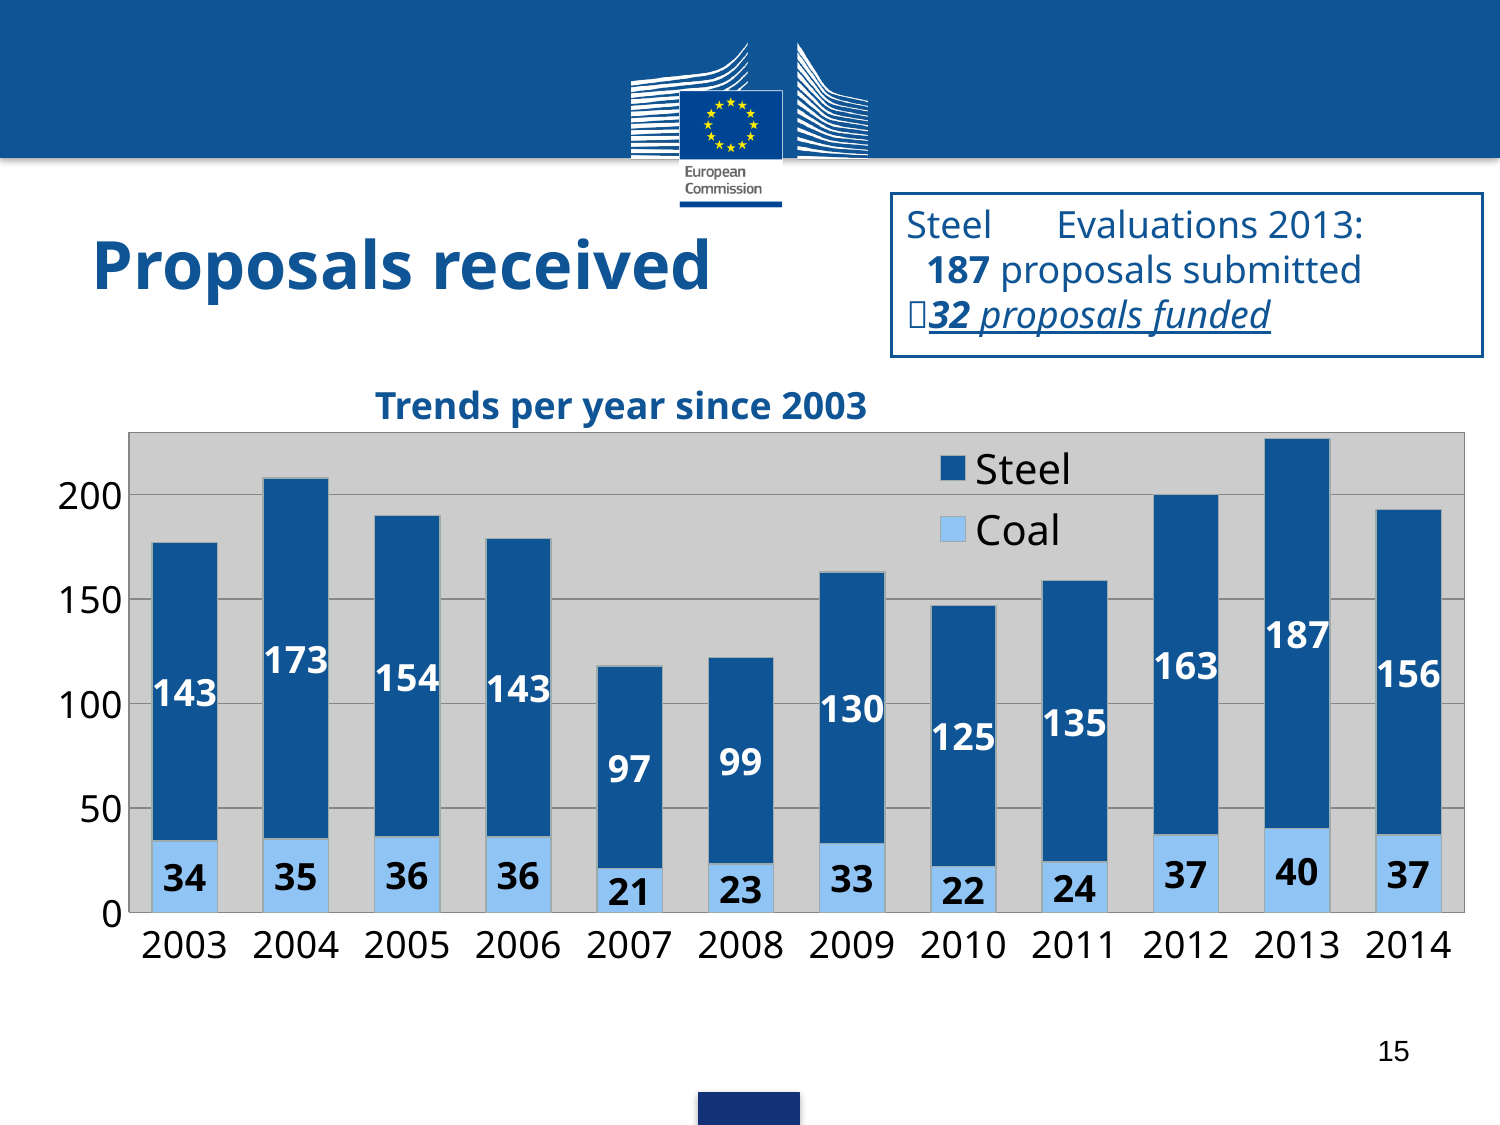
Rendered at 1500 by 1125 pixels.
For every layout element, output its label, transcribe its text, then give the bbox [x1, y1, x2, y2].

text_box Steel Evaluations 2013: 187 proposals submitted 32 proposals funded [891, 193, 1483, 357]
slide_number 15 [1074, 1024, 1426, 1103]
picture [631, 42, 868, 193]
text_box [17, 374, 1471, 1016]
text_box Proposals received [17, 193, 878, 373]
